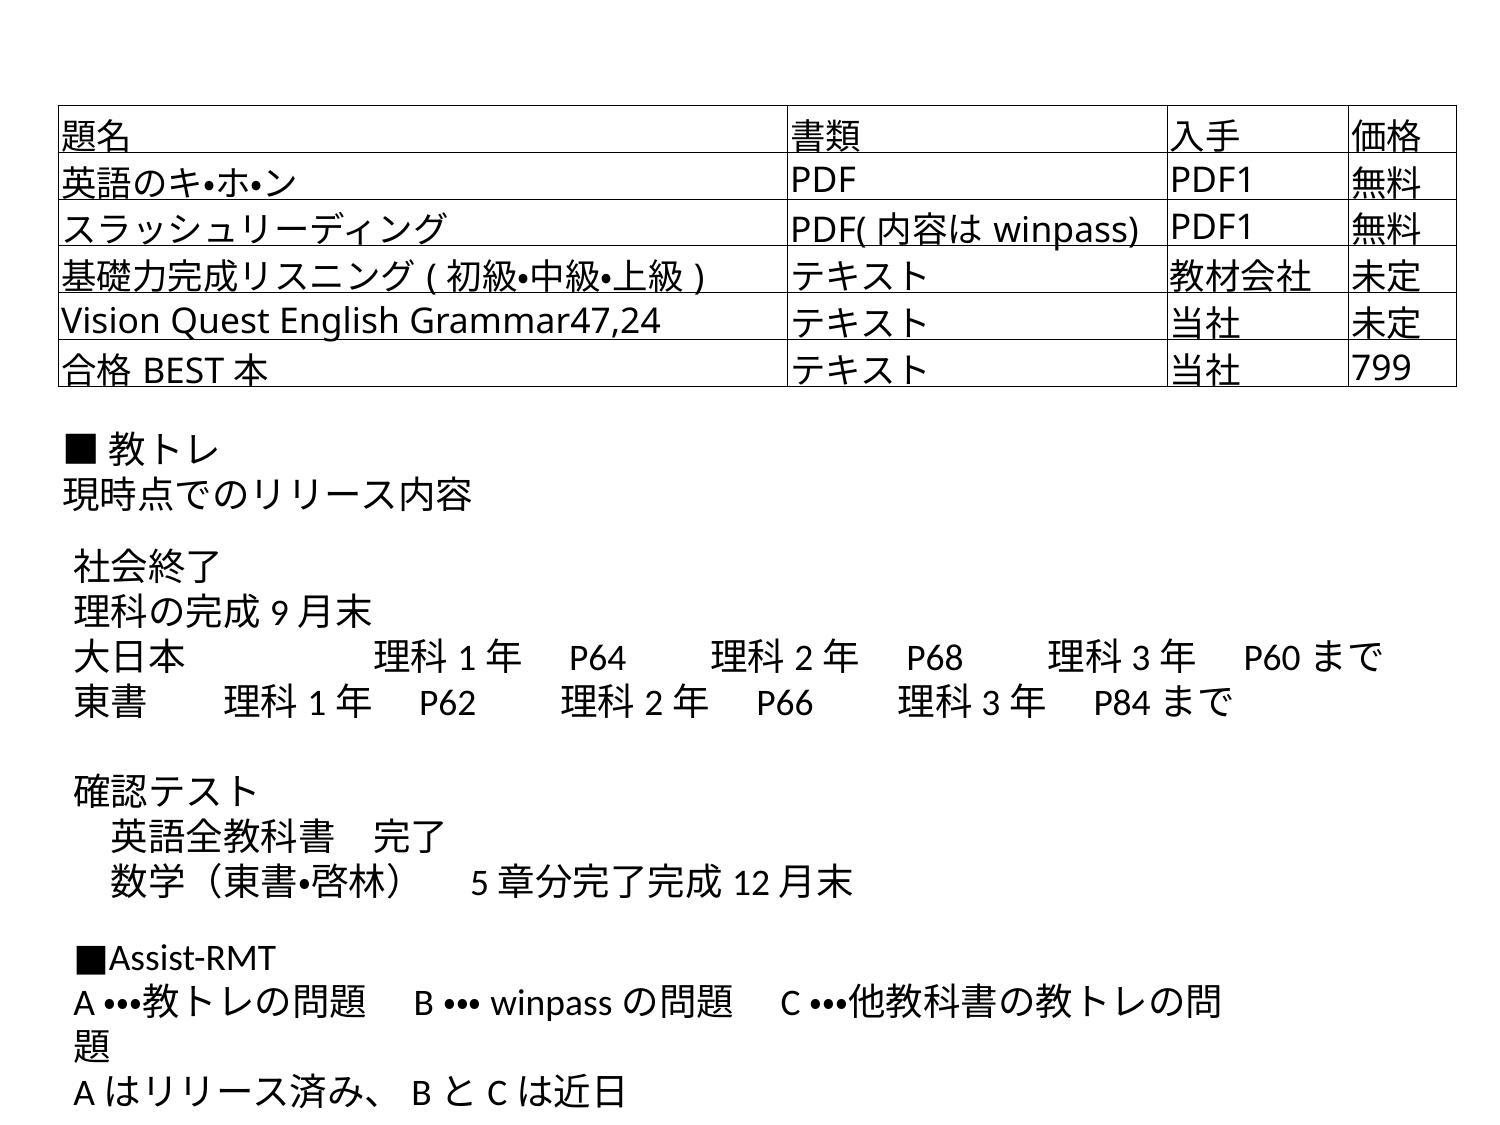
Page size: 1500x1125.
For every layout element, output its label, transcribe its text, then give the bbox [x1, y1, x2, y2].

table_header 入手 [1168, 106, 1348, 152]
table_cell 当社 [1168, 340, 1348, 386]
table_cell PDF(内容はwinpass) [788, 200, 1167, 245]
table_cell 教材会社 [1168, 246, 1348, 292]
table_cell 無料 [1349, 153, 1456, 199]
text_box ■教トレ 現時点でのリリース内容 [47, 418, 488, 523]
table_cell テキスト [788, 246, 1167, 292]
table_cell PDF [788, 153, 1167, 199]
table_cell 当社 [1168, 293, 1348, 339]
table_cell 合格BEST本 [59, 340, 787, 386]
table_cell Vision Quest English Grammar47,24 [59, 293, 787, 339]
table_cell 799 [1349, 340, 1456, 386]
table_cell 無料 [1349, 200, 1456, 245]
table_cell 未定 [1349, 246, 1456, 292]
table_cell テキスト [788, 340, 1167, 386]
table_header 題名 [59, 106, 787, 152]
text_box 社会終了 理科の完成9月末 大日本 理科1年 P64 理科2年 P68 理科3年 P60まで 東書 理科1年 P62 理科2年 P66 理科3年 P84まで 確認テスト 英語全教科書 完了 数学（東書・啓林） 5章分完了完成12月末 [58, 535, 1442, 911]
table_header 価格 [1349, 106, 1456, 152]
table_header 書類 [788, 106, 1167, 152]
table_cell PDF1 [1168, 153, 1348, 199]
table_cell PDF1 [1168, 200, 1348, 245]
table_cell スラッシュリーディング [59, 200, 787, 245]
text_box ■Assist-RMT A・・・教トレの問題 B・・・winpassの問題 C・・・他教科書の教トレの問題 Aはリリース済み、BとCは近日 [58, 925, 1254, 1121]
table_cell 未定 [1349, 293, 1456, 339]
table_cell 基礎力完成リスニング(初級・中級・上級) [59, 246, 787, 292]
table_cell テキスト [788, 293, 1167, 339]
table_cell 英語のキ・ホ・ン [59, 153, 787, 199]
